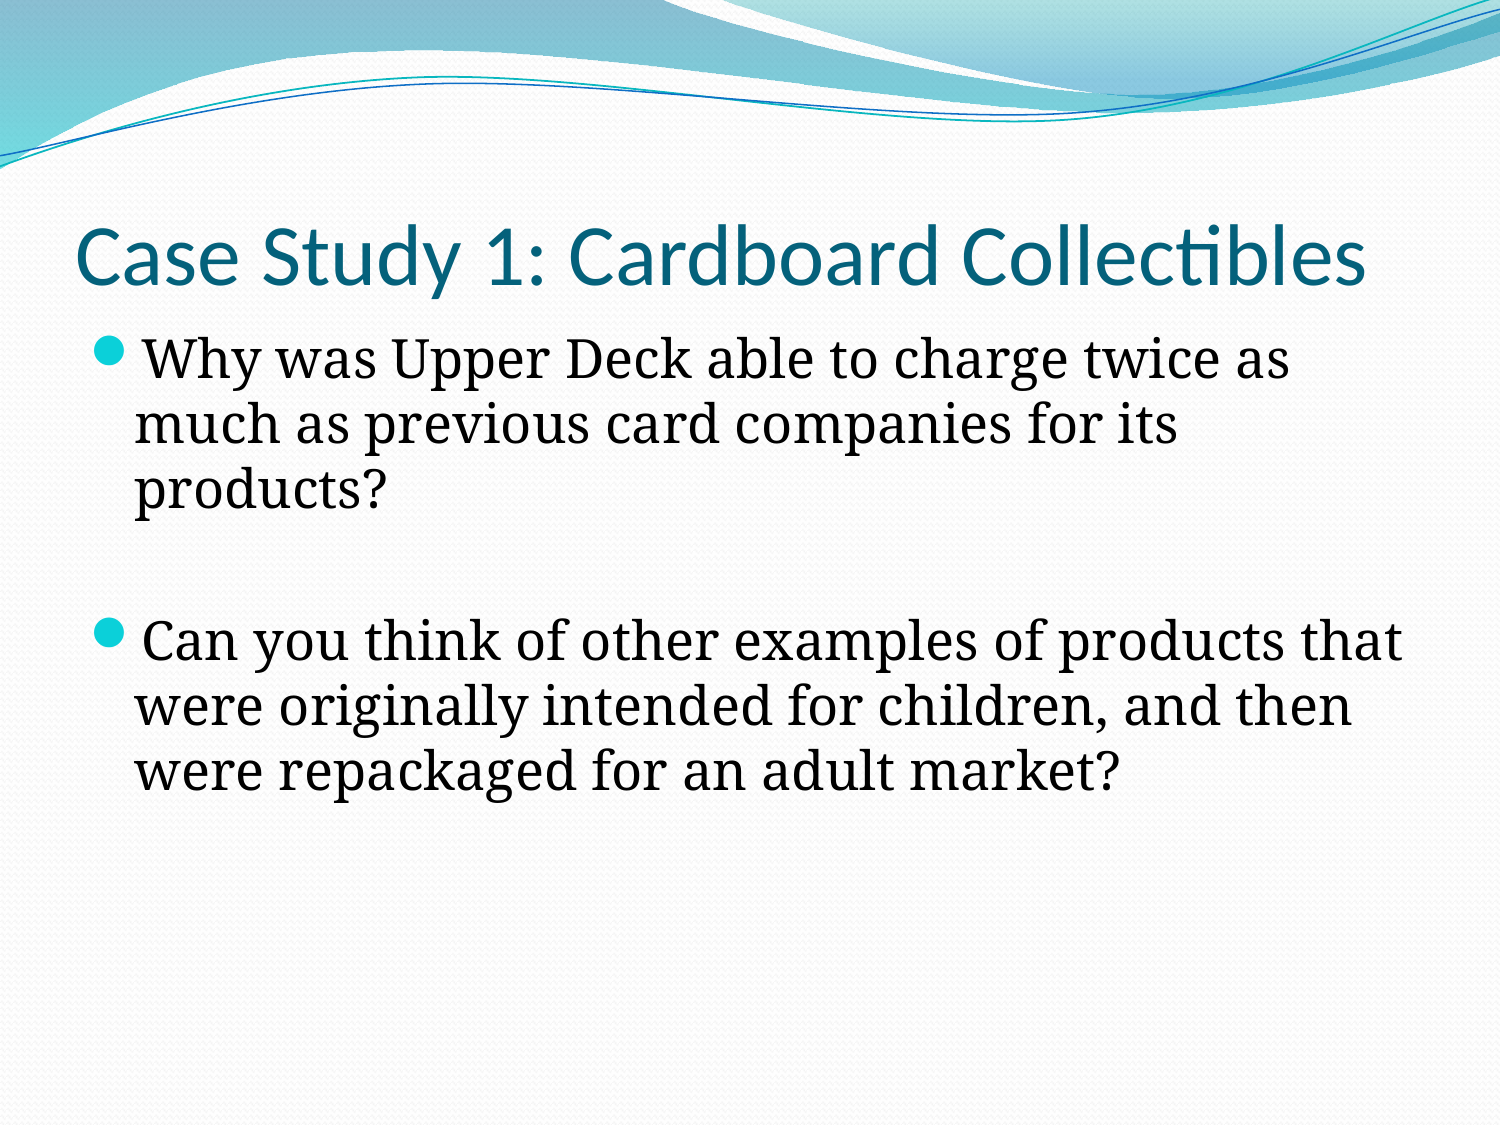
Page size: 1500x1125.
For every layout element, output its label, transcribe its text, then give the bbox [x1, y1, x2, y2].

title Case Study 1: Cardboard Collectibles [75, 115, 1425, 303]
list Why was Upper Deck able to charge twice as much as previous card companies for its products? Can you think of other examples of products that were originally intended for children, and then were repackaged for an adult market? [75, 317, 1425, 1038]
